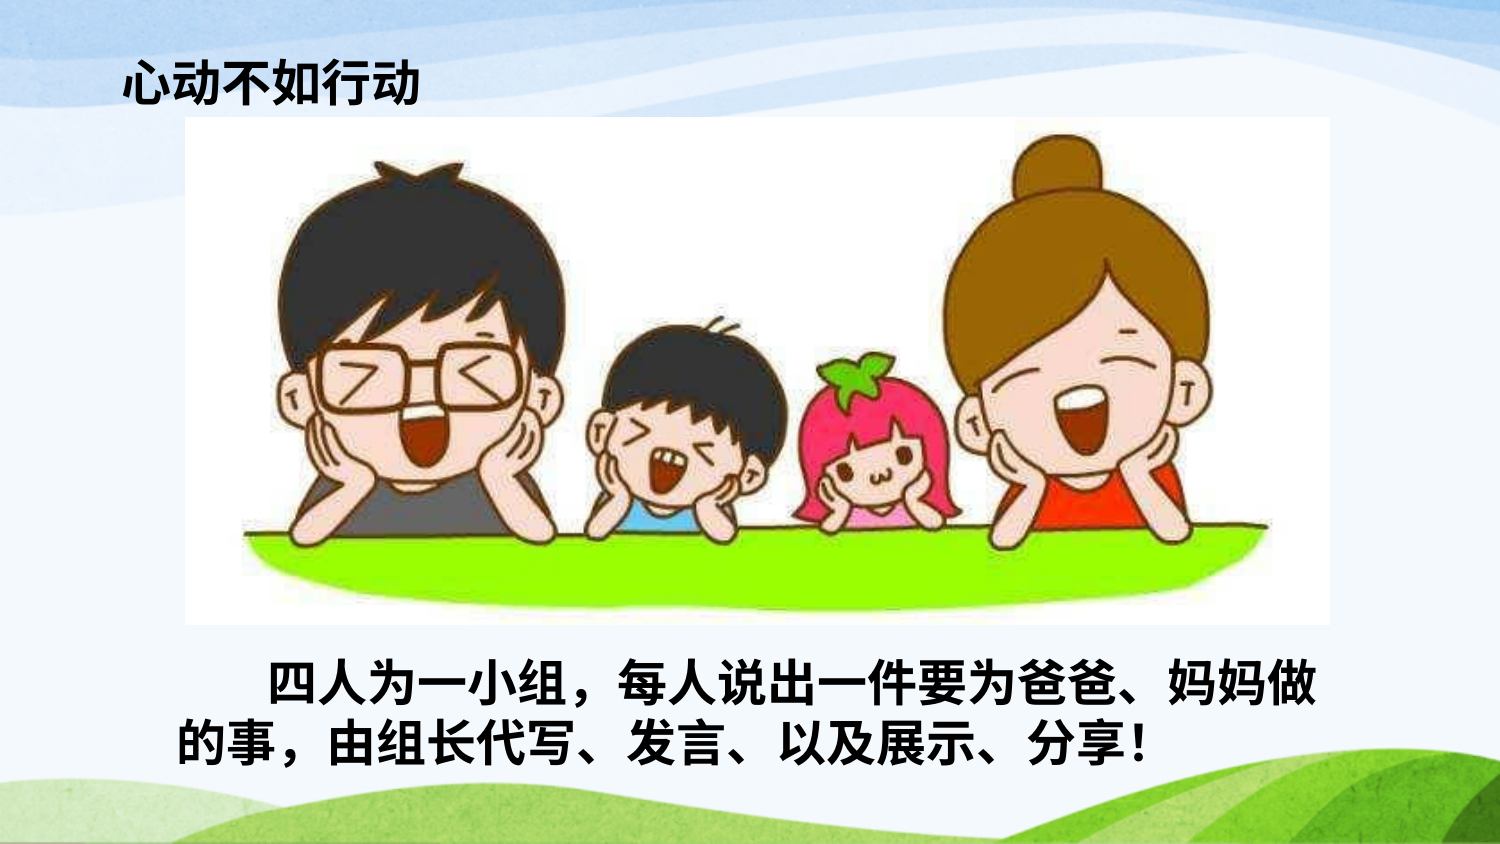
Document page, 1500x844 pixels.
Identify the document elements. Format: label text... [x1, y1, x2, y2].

text_box 四人为一小组，每人说出一件要为爸爸、妈妈做的事，由组长代写、发言、以及展示、分享！ [165, 645, 1330, 777]
picture [0, 0, 1500, 844]
text_box 心动不如行动 [110, 46, 928, 118]
